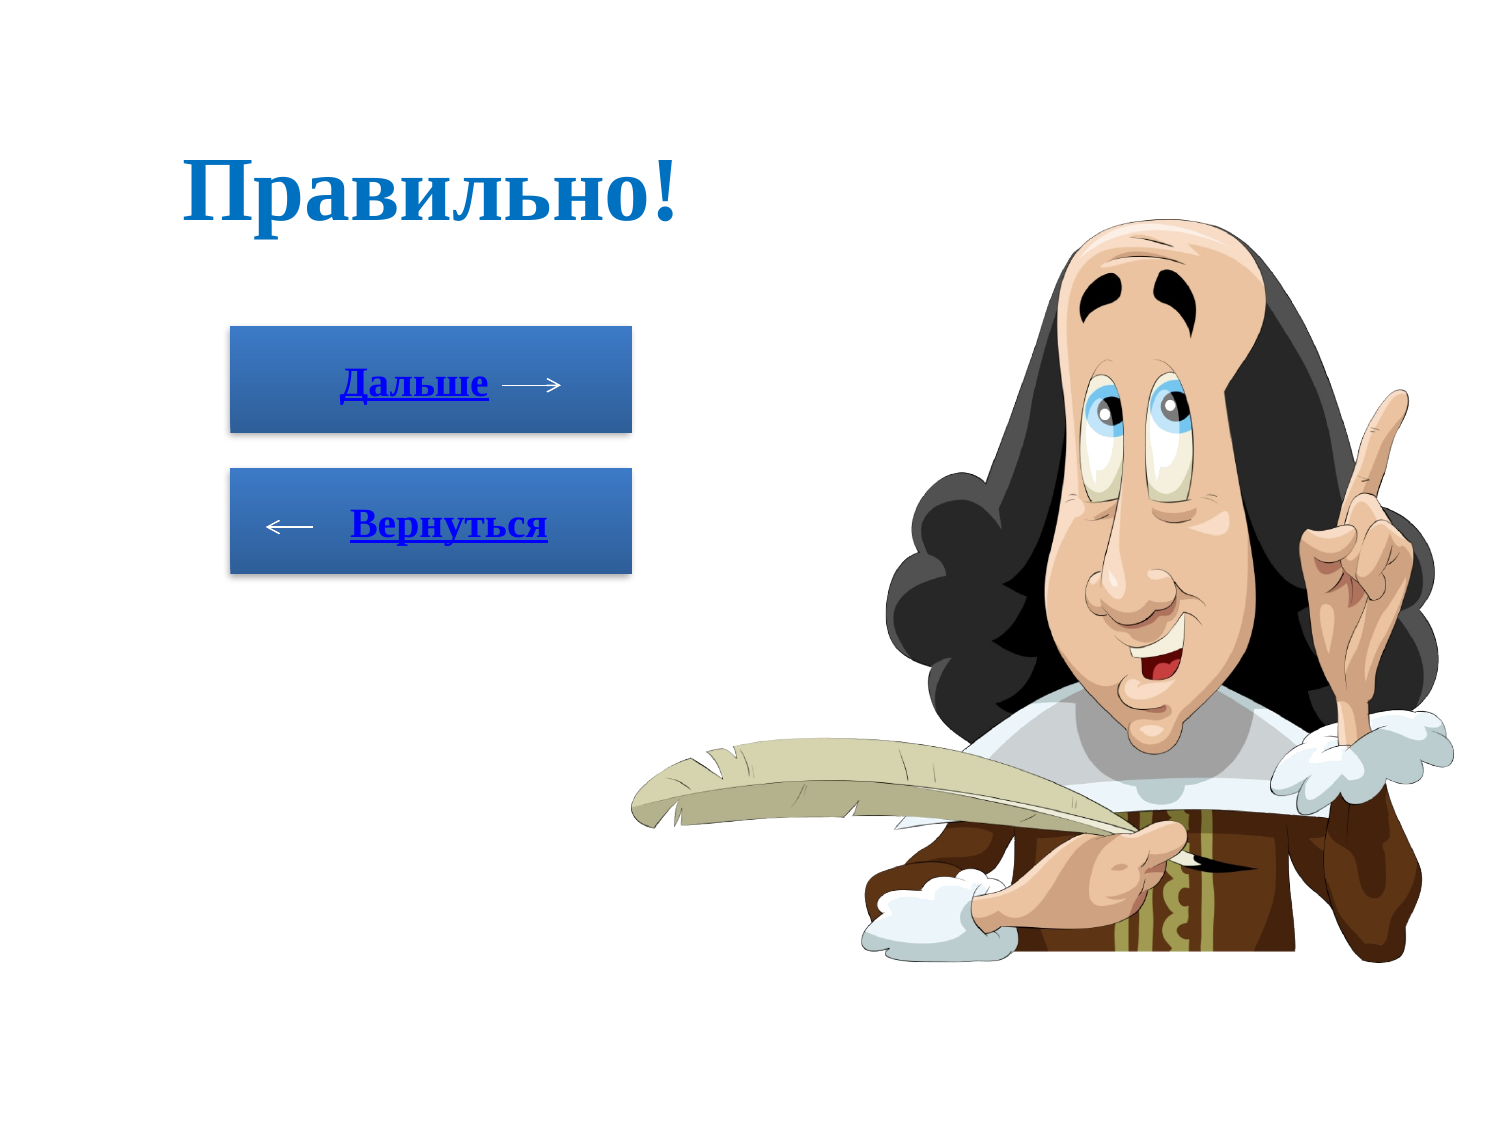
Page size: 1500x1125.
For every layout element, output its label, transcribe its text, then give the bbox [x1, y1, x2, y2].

text_box Дальше [230, 326, 626, 433]
title Правильно! [112, 90, 752, 278]
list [631, 219, 1454, 963]
text_box Вернуться [230, 467, 626, 575]
